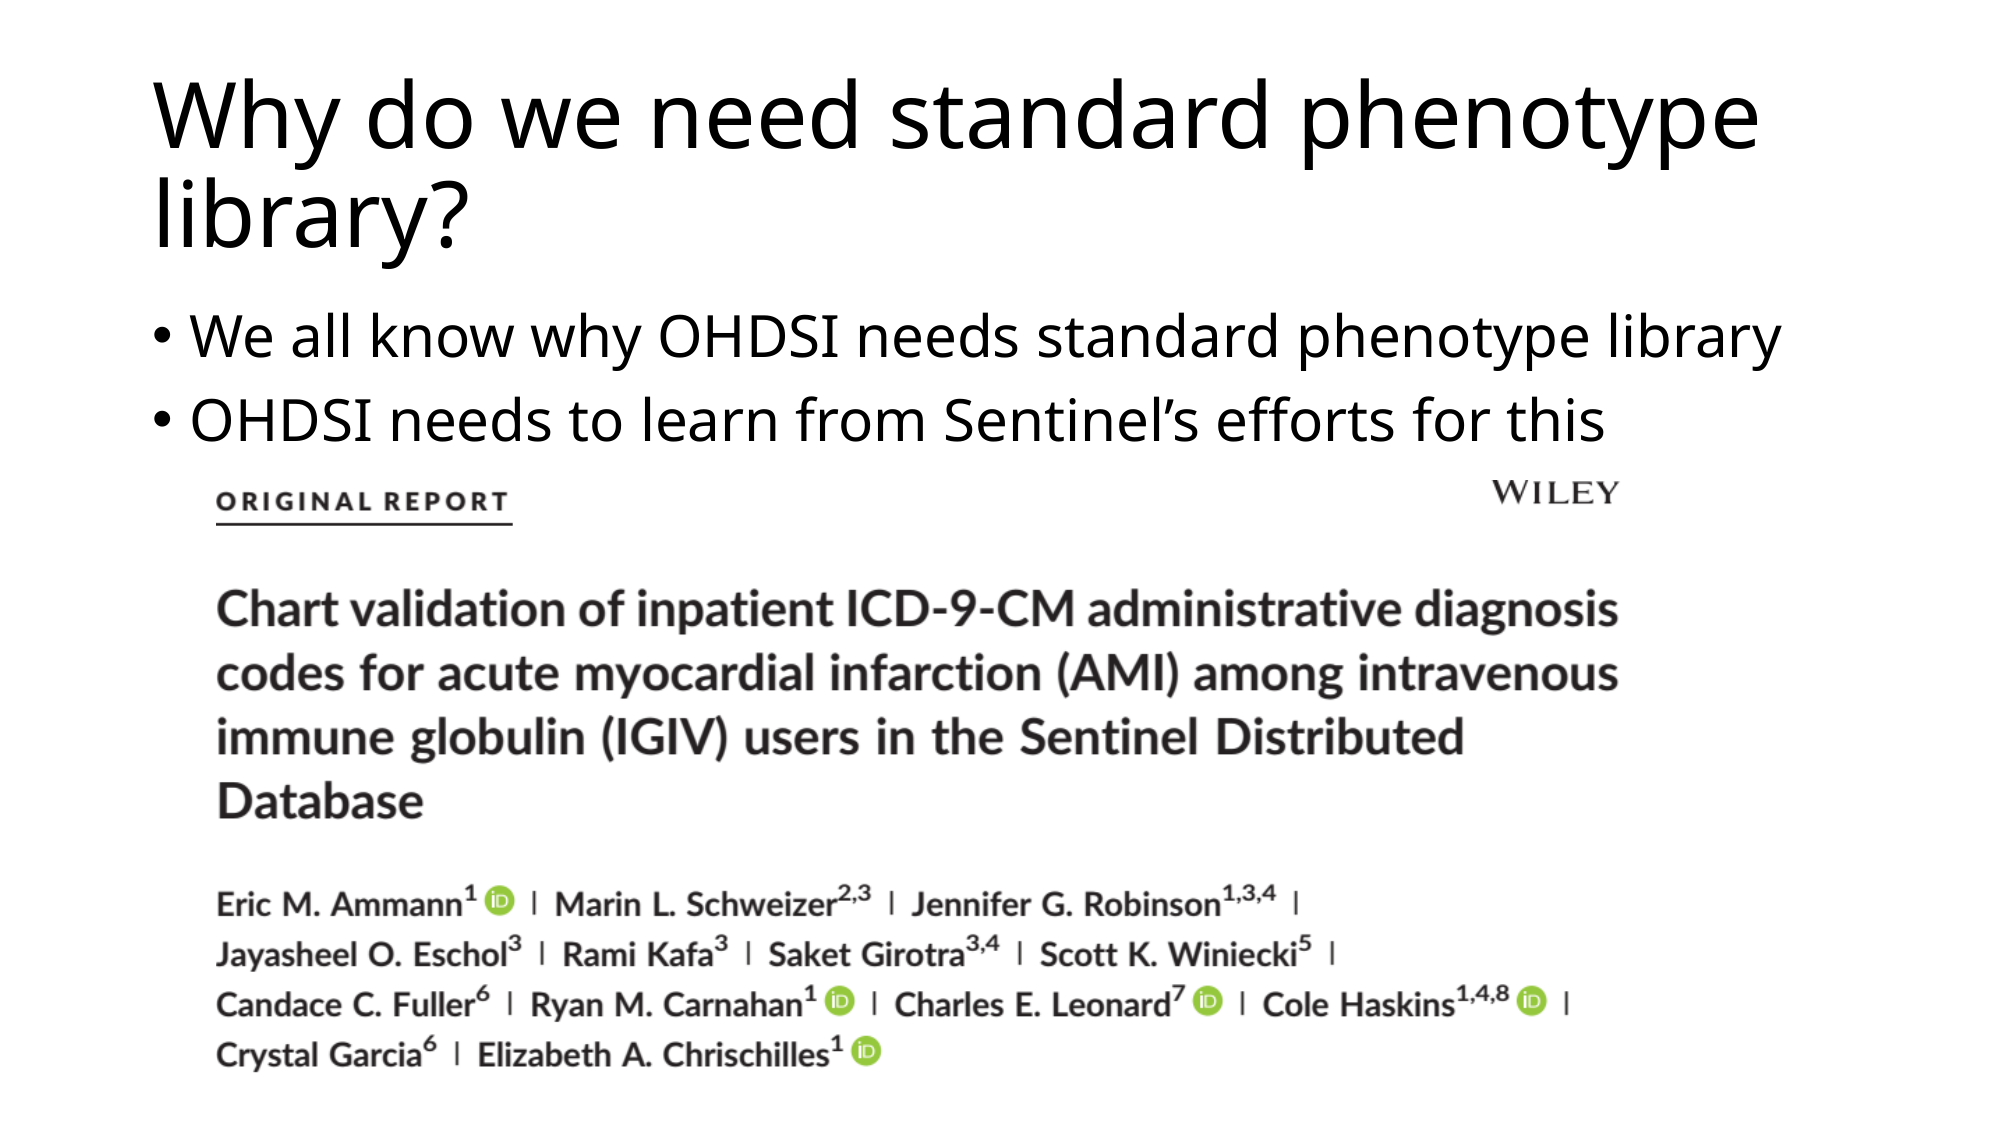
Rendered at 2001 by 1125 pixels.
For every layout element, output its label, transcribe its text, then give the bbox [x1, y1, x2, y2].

list We all know why OHDSI needs standard phenotype library OHDSI needs to learn from Sentinel’s efforts for this [137, 299, 1863, 1014]
title Why do we need standard phenotype library? [137, 59, 1863, 278]
picture [216, 480, 1641, 1082]
